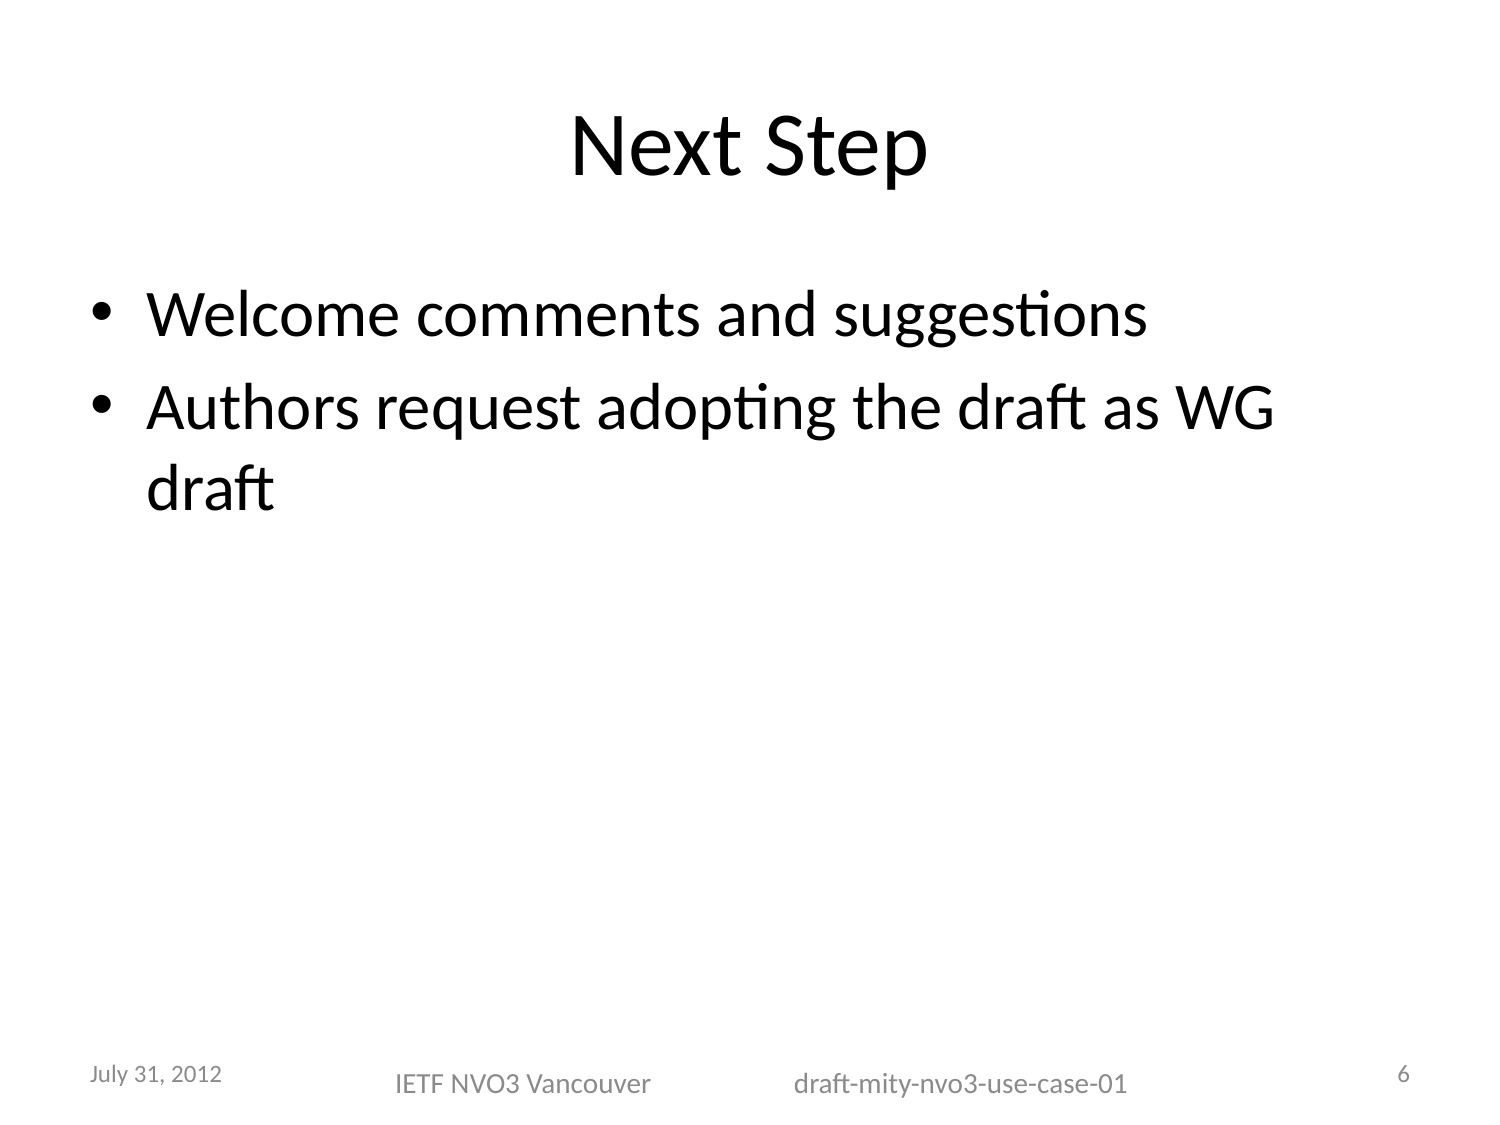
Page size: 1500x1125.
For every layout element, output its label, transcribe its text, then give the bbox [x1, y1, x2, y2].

list Welcome comments and suggestions Authors request adopting the draft as WG draft [75, 262, 1425, 1005]
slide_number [75, 1042, 345, 1103]
title Next Step [75, 45, 1425, 233]
slide_number 6 [1179, 1042, 1425, 1103]
footer IETF NVO3 Vancouver draft-mity-nvo3-use-case-01 [345, 1039, 1179, 1125]
